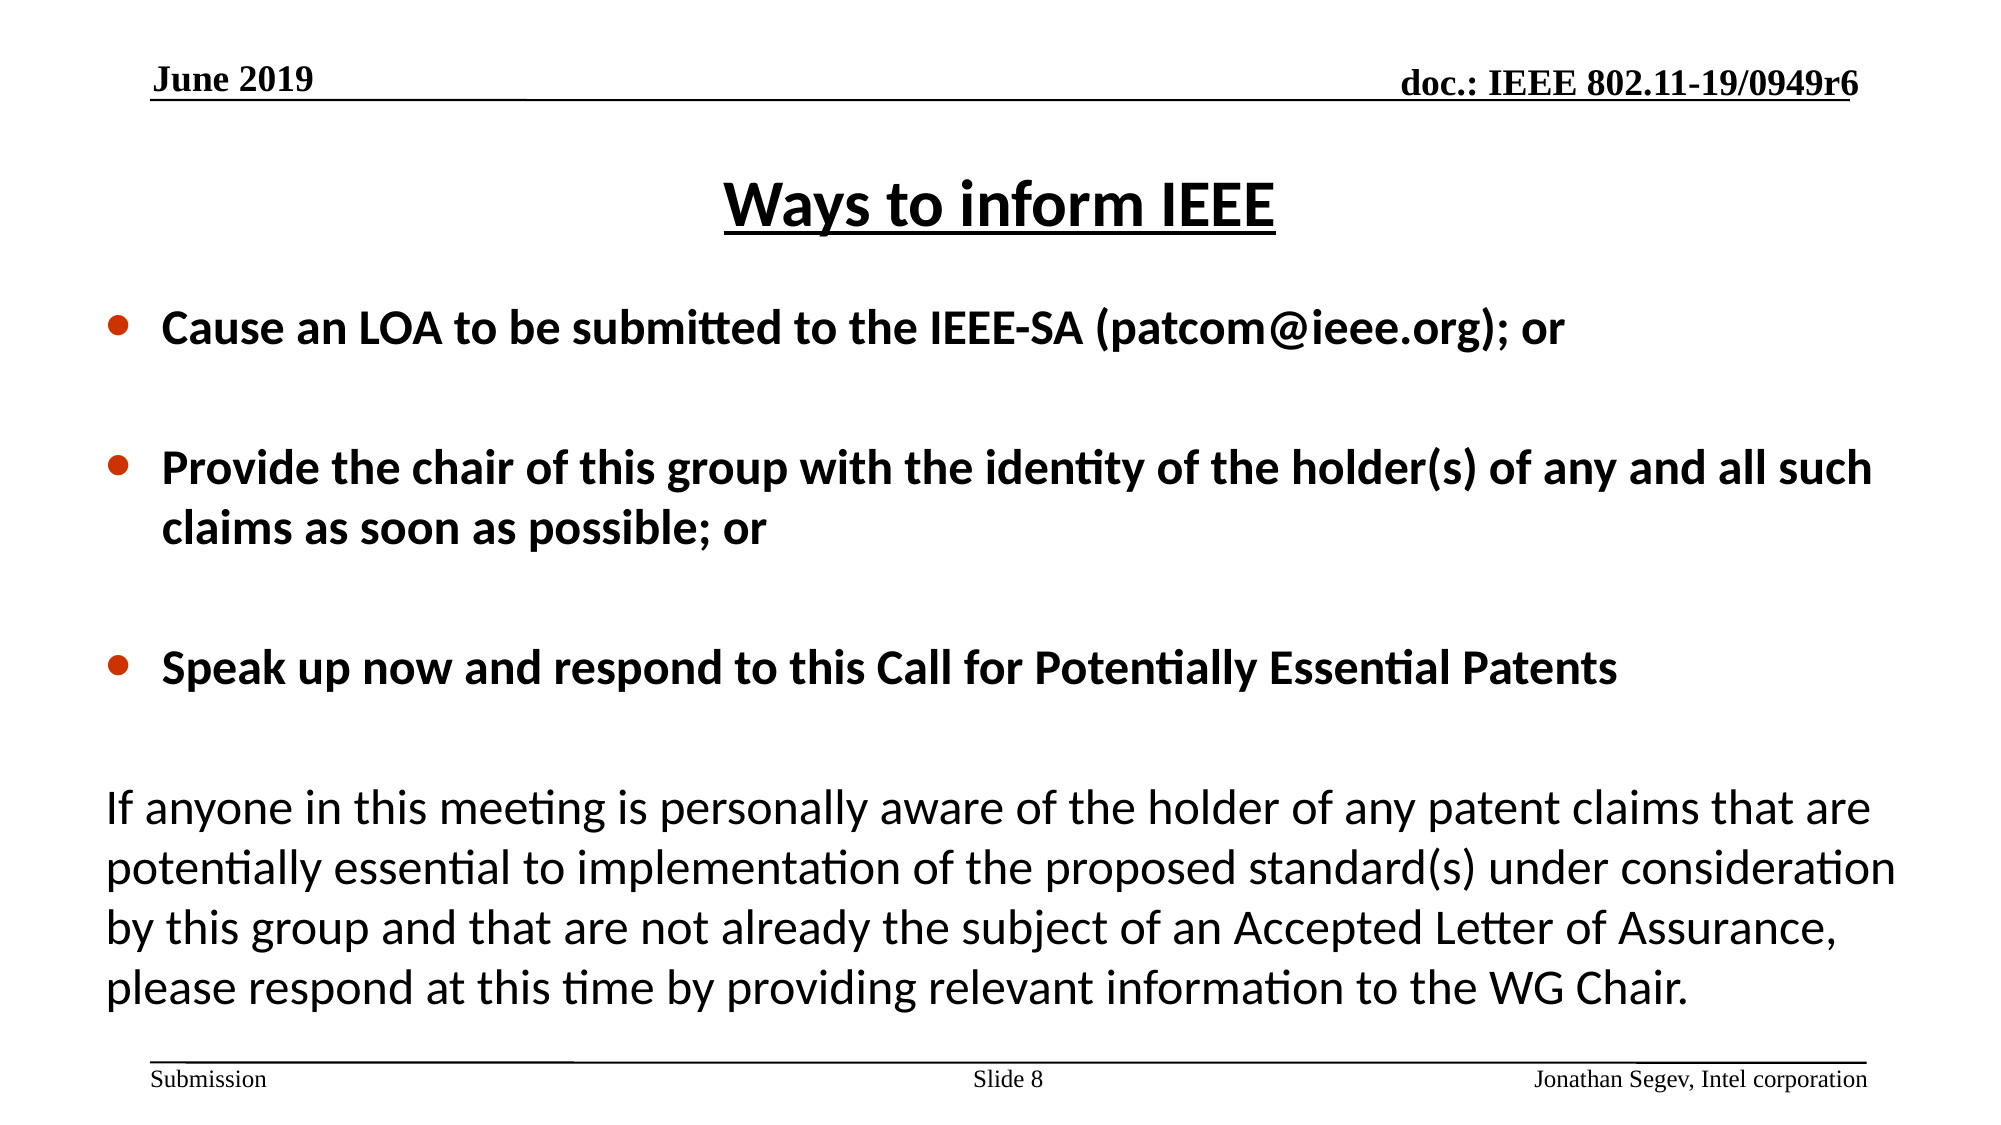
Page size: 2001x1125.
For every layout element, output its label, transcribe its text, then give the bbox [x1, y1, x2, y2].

footer Jonathan Segev, Intel corporation [1171, 1061, 1869, 1093]
title Ways to inform IEEE [149, 112, 1850, 286]
list Cause an LOA to be submitted to the IEEE-SA (patcom@ieee.org); or Provide the chair of this group with the identity of the holder(s) of any and all such claims as soon as possible; or Speak up now and respond to this Call for Potentially Essential Patents If anyone in this meeting is personally aware of the holder of any patent claims that are potentially essential to implementation of the proposed standard(s) under consideration by this group and that are not already the subject of an Accepted Letter of Assurance, please respond at this time by providing relevant information to the WG Chair. [90, 286, 1946, 1000]
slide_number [152, 54, 563, 100]
slide_number Slide 8 [950, 1061, 1067, 1123]
